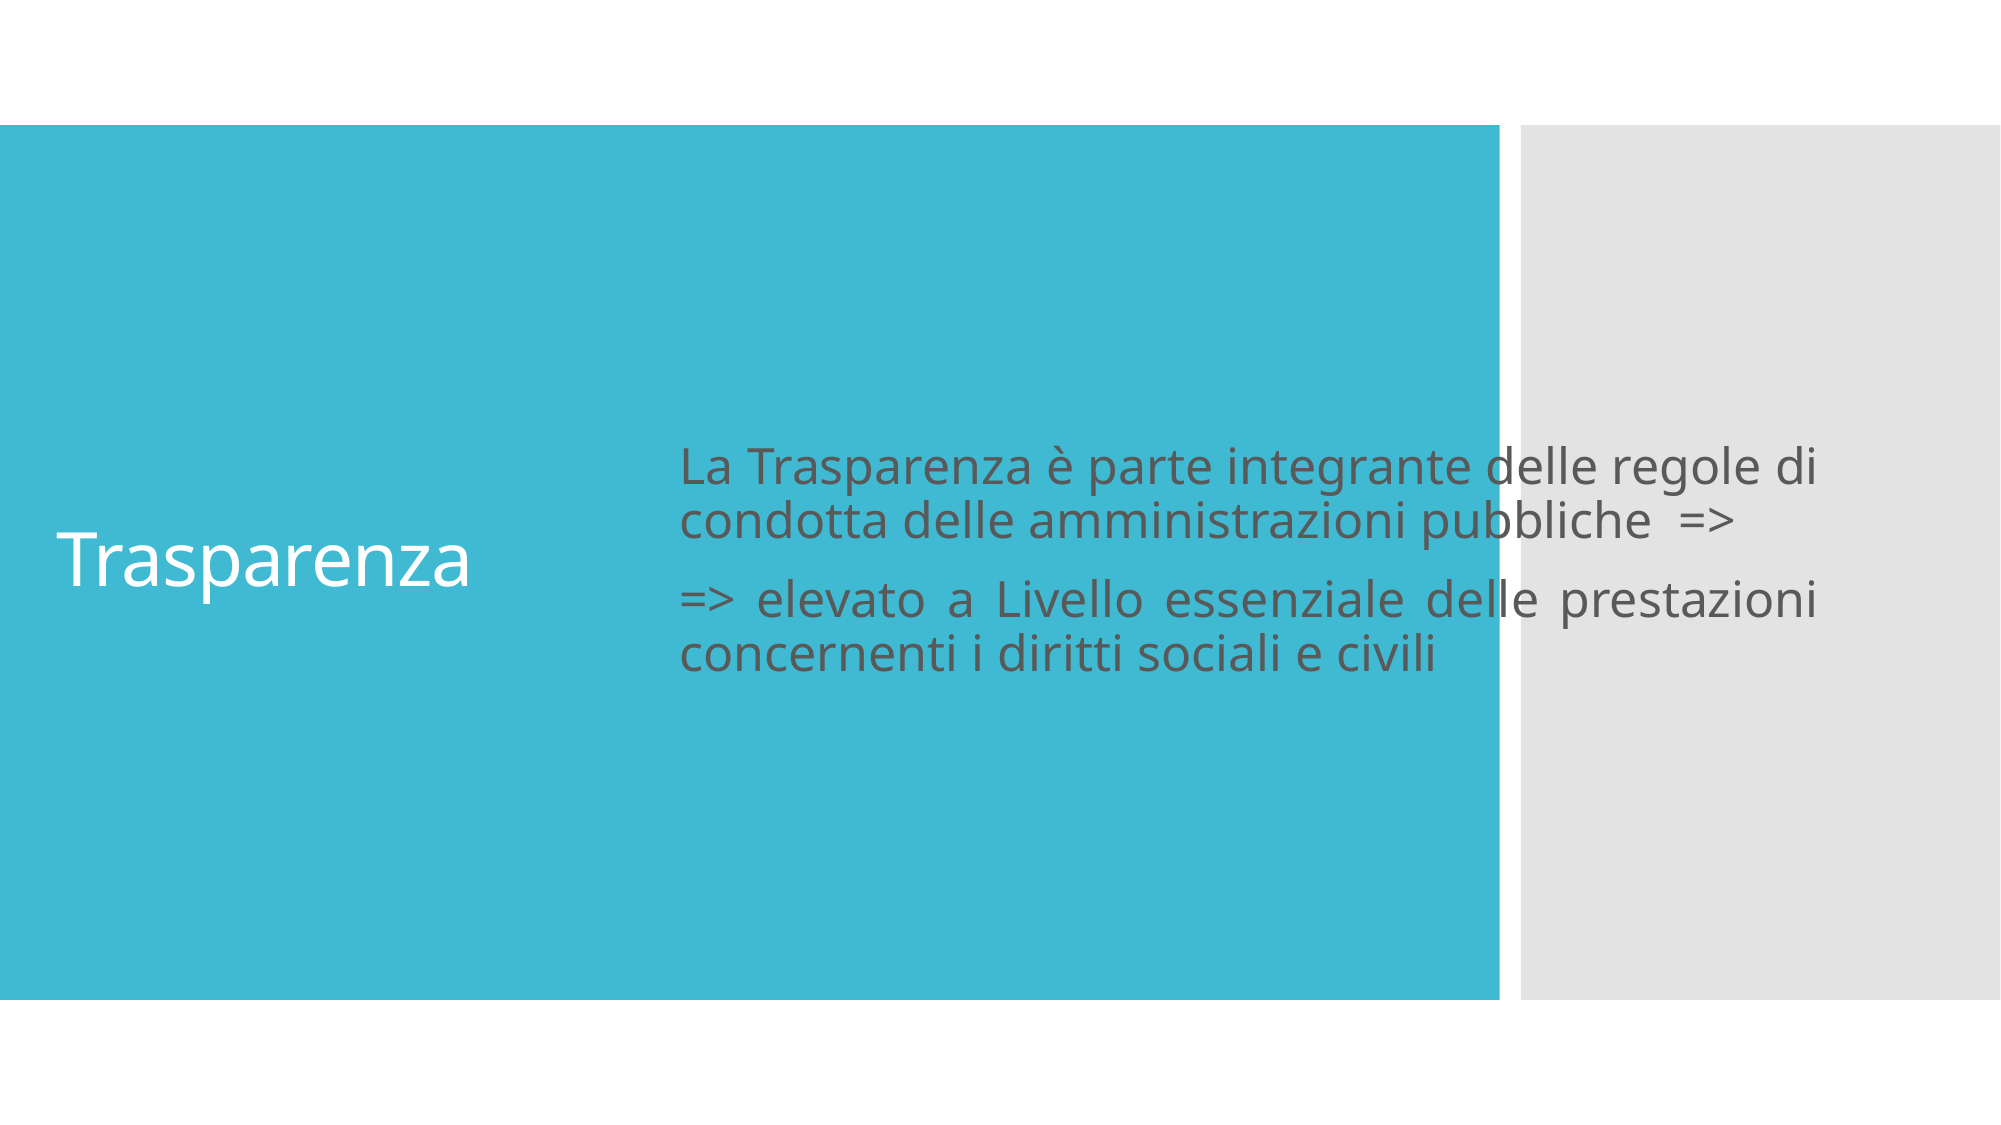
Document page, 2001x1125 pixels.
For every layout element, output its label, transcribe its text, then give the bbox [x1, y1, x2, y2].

list La Trasparenza è parte integrante delle regole di condotta delle amministrazioni pubbliche => => elevato a Livello essenziale delle prestazioni concernenti i diritti sociali e civili [634, 141, 1835, 982]
title Trasparenza [41, 184, 525, 939]
